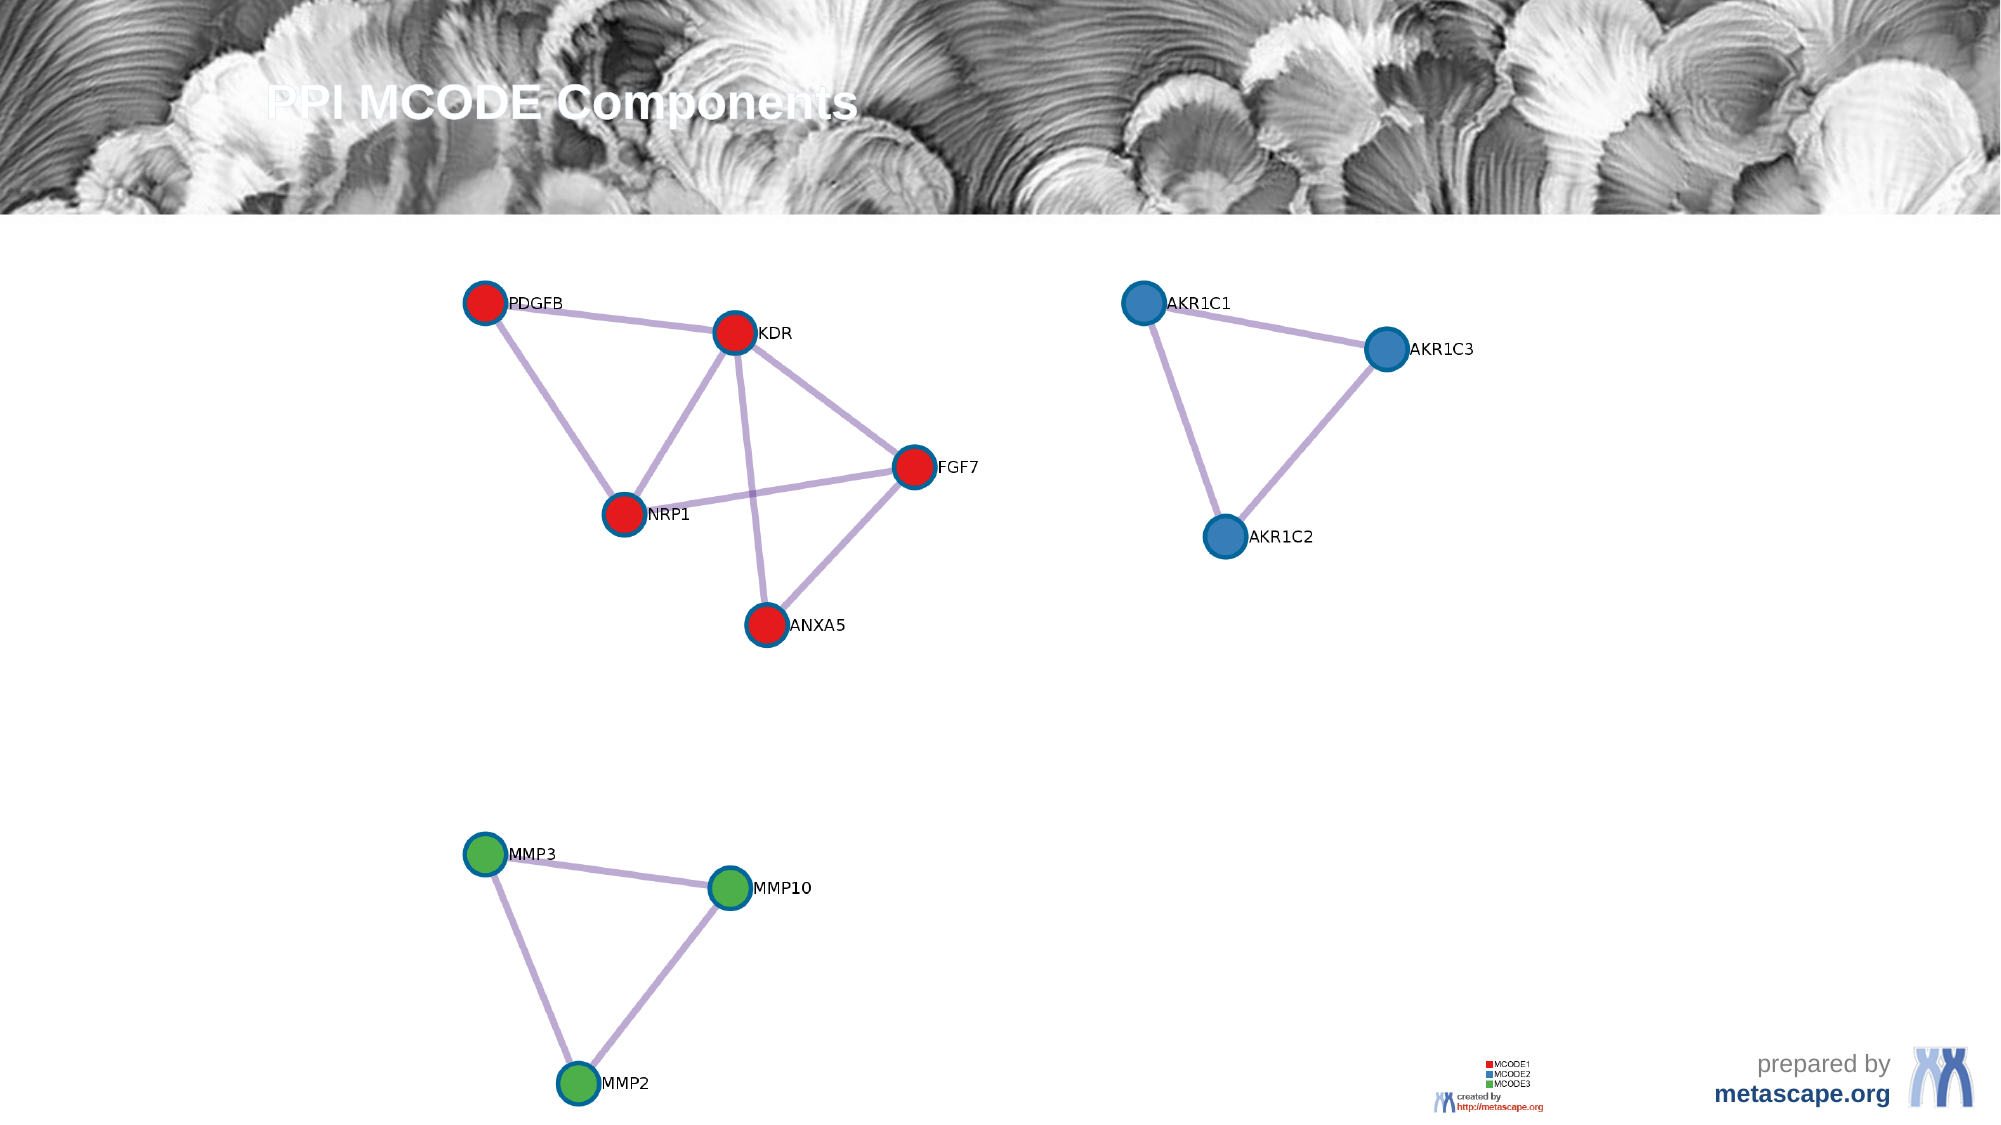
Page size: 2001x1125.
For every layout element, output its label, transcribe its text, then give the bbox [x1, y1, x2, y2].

picture [0, 0, 2001, 1125]
title PPI MCODE Components [249, 61, 1600, 137]
